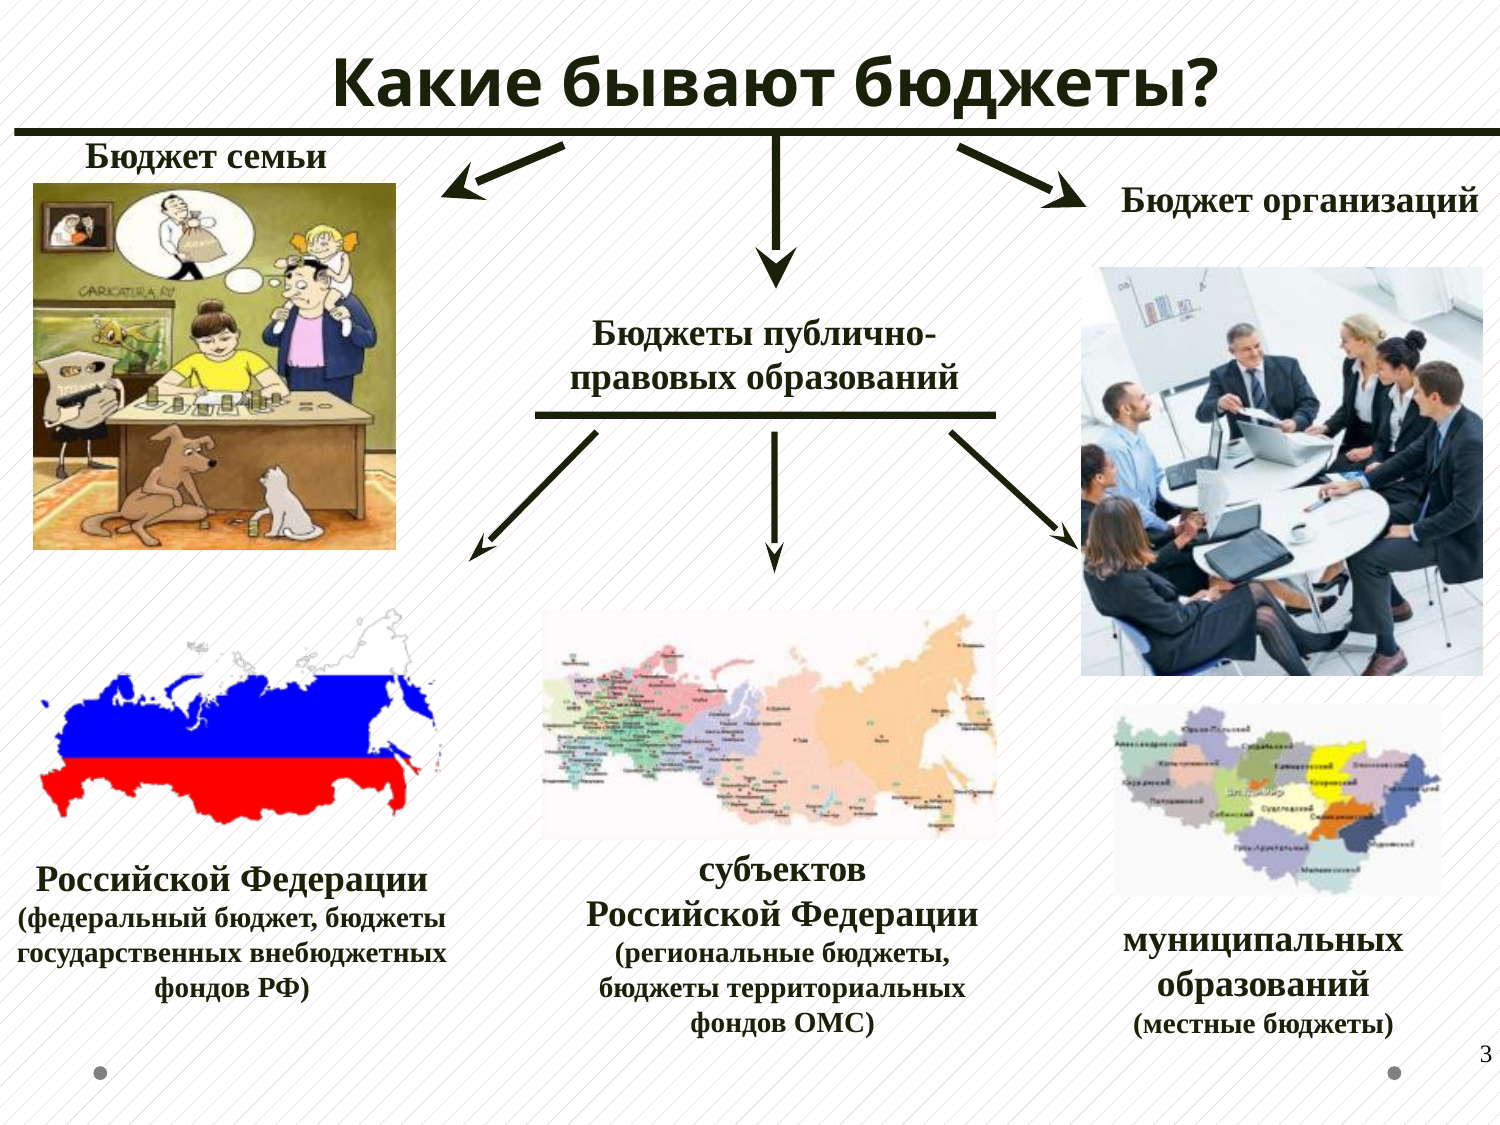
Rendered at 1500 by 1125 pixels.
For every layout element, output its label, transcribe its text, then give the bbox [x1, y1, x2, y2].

text_box Бюджет организаций [1100, 161, 1500, 233]
picture [33, 183, 396, 550]
text_box Бюджет семьи [72, 124, 341, 131]
picture [33, 608, 456, 834]
text_box 3 [1128, 1000, 1500, 1076]
text_box [765, 267, 787, 289]
text_box [468, 542, 488, 562]
text_box муниципальных образований (местные бюджеты) [1051, 906, 1476, 1047]
text_box субъектов Российской Федерации (региональные бюджеты, бюджеты территориальных фондов ОМС) [545, 836, 1020, 1046]
text_box [768, 552, 781, 574]
text_box Российской Федерации (федеральный бюджет, бюджеты государственных внебюджетных фондов РФ) [0, 846, 469, 1011]
picture [541, 610, 997, 840]
text_box [1058, 531, 1076, 549]
text_box [440, 179, 464, 199]
picture [1112, 702, 1442, 897]
picture [1081, 266, 1483, 676]
text_box [1063, 188, 1087, 208]
text_box Какие бывают бюджеты? [274, 49, 1276, 111]
text_box Бюджеты публично-правовых образований [502, 300, 1027, 405]
text_box Бюджет семьи [72, 132, 341, 181]
